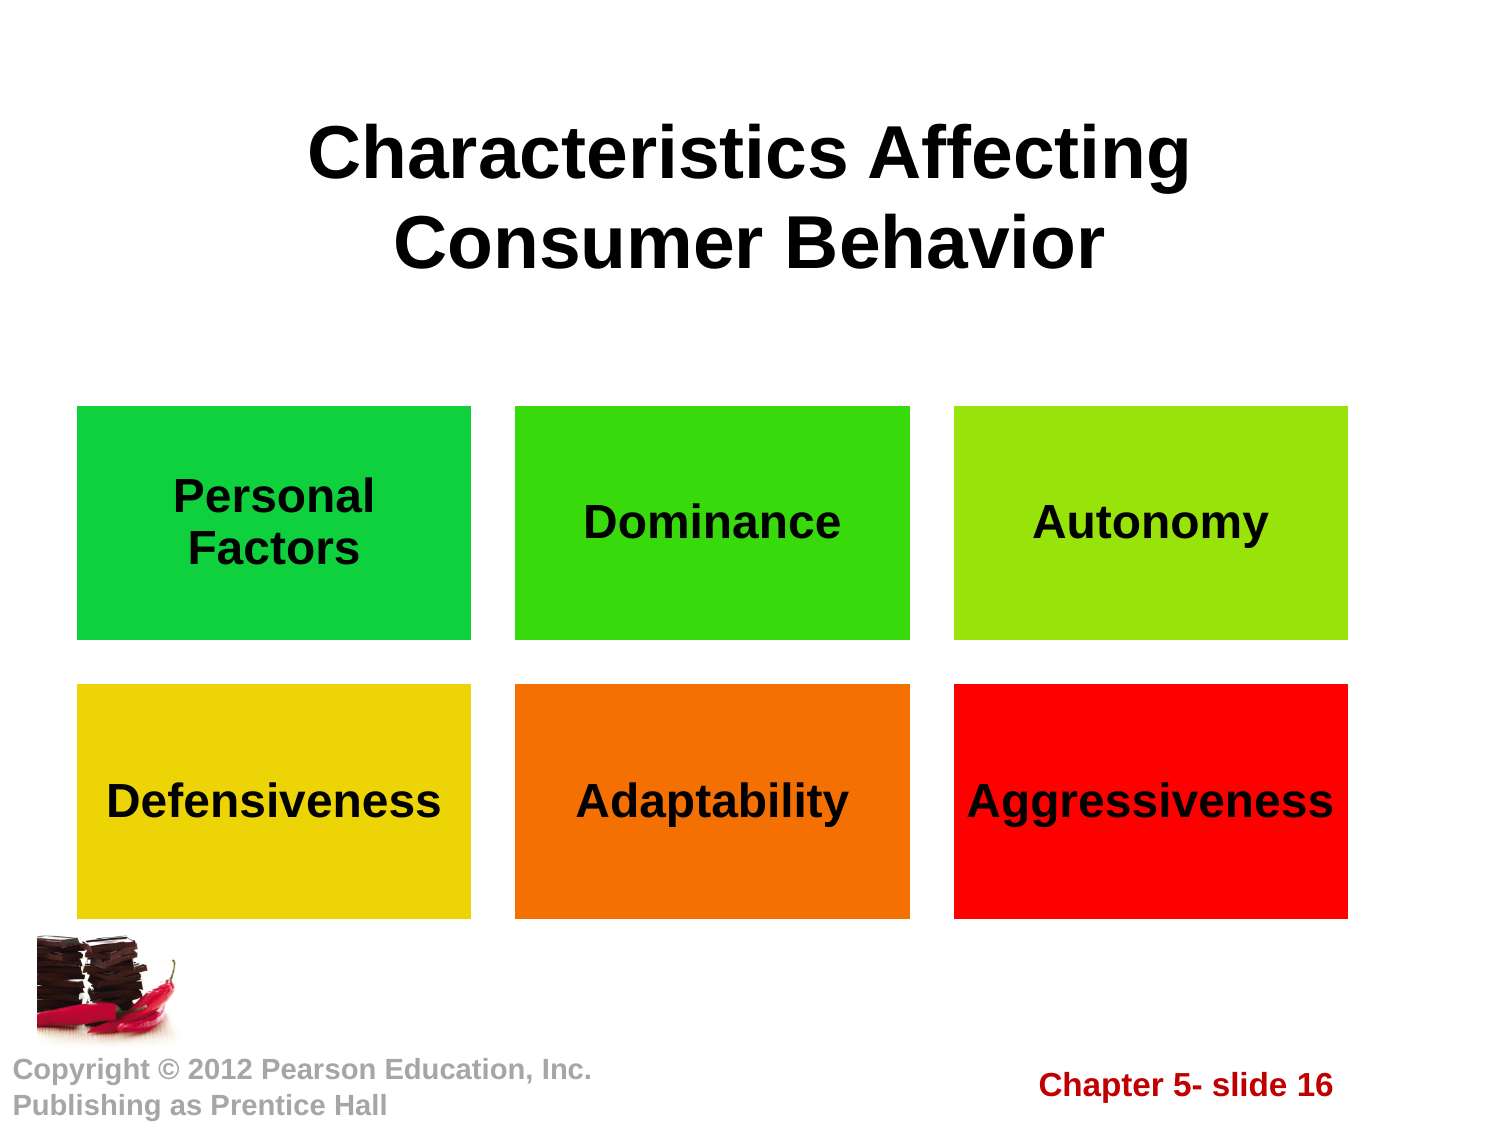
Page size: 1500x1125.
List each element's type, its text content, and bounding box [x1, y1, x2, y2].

title Characteristics Affecting Consumer Behavior [112, 99, 1388, 288]
picture [37, 924, 188, 1050]
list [74, 324, 1351, 1001]
